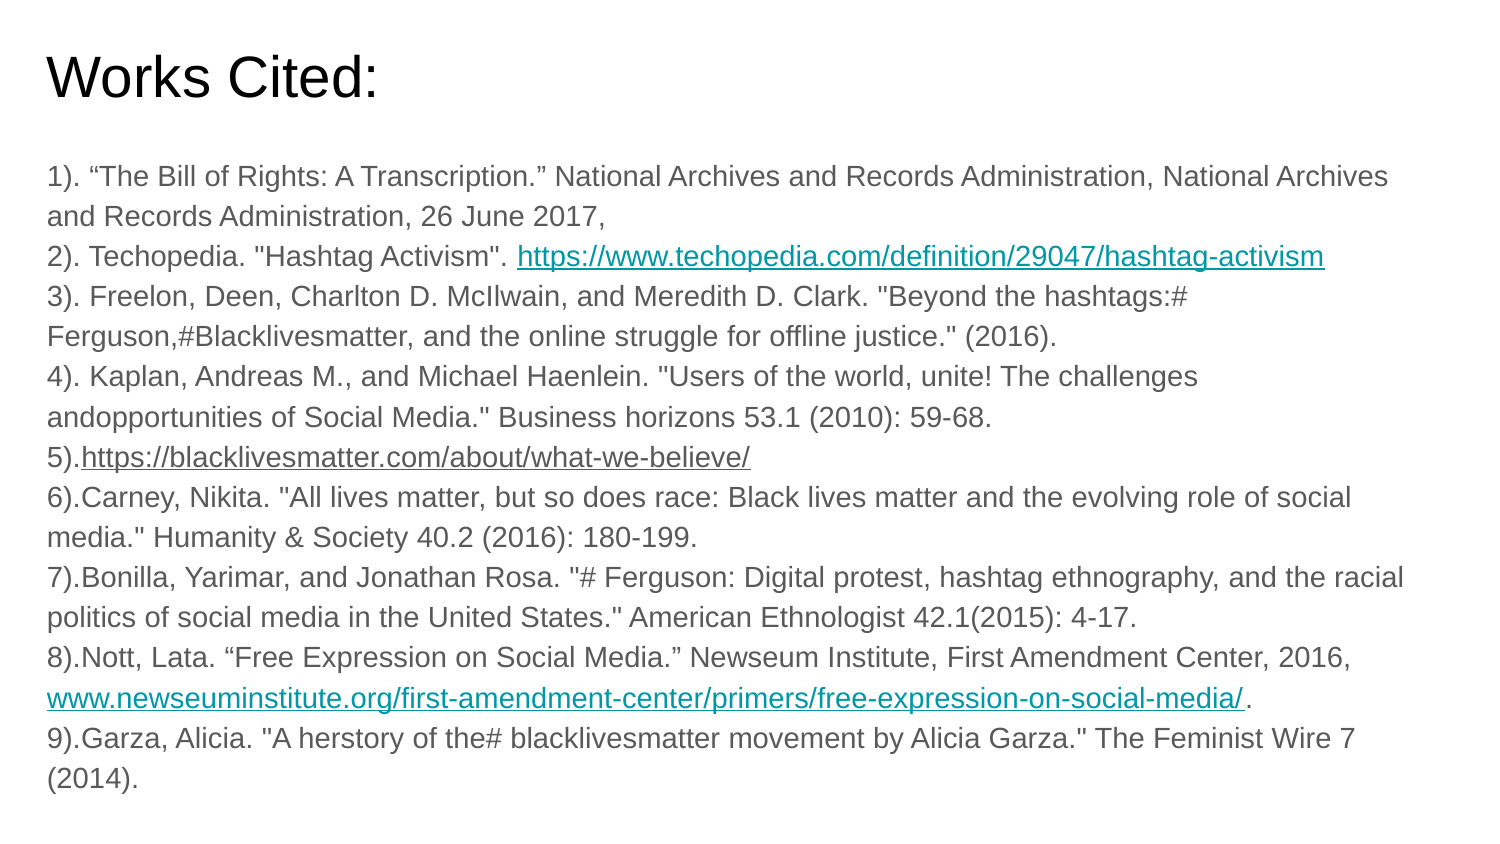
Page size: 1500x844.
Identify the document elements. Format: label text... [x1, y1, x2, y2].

title Works Cited: [31, 24, 1430, 119]
list 1). “The Bill of Rights: A Transcription.” National Archives and Records Administration, National Archives and Records Administration, 26 June 2017, 2). Techopedia. "Hashtag Activism". https://www.techopedia.com/definition/29047/hashtag-activism 3). Freelon, Deen, Charlton D. McIlwain, and Meredith D. Clark. "Beyond the hashtags:# Ferguson,#Blacklivesmatter, and the online struggle for offline justice." (2016). 4). Kaplan, Andreas M., and Michael Haenlein. "Users of the world, unite! The challenges andopportunities of Social Media." Business horizons 53.1 (2010): 59-68. 5).https://blacklivesmatter.com/about/what-we-believe/ 6).Carney, Nikita. "All lives matter, but so does race: Black lives matter and the evolving role of social media." Humanity & Society 40.2 (2016): 180-199. 7).Bonilla, Yarimar, and Jonathan Rosa. "# Ferguson: Digital protest, hashtag ethnography, and the racial politics of social media in the United States." American Ethnologist 42.1(2015): 4-17. 8).Nott, Lata. “Free Expression on Social Media.” Newseum Institute, First Amendment Center, 2016, www.newseuminstitute.org/first-amendment-center/primers/free-expression-on-social-media/. 9).Garza, Alicia. "A herstory of the# blacklivesmatter movement by Alicia Garza." The Feminist Wire 7 (2014). [31, 136, 1430, 698]
